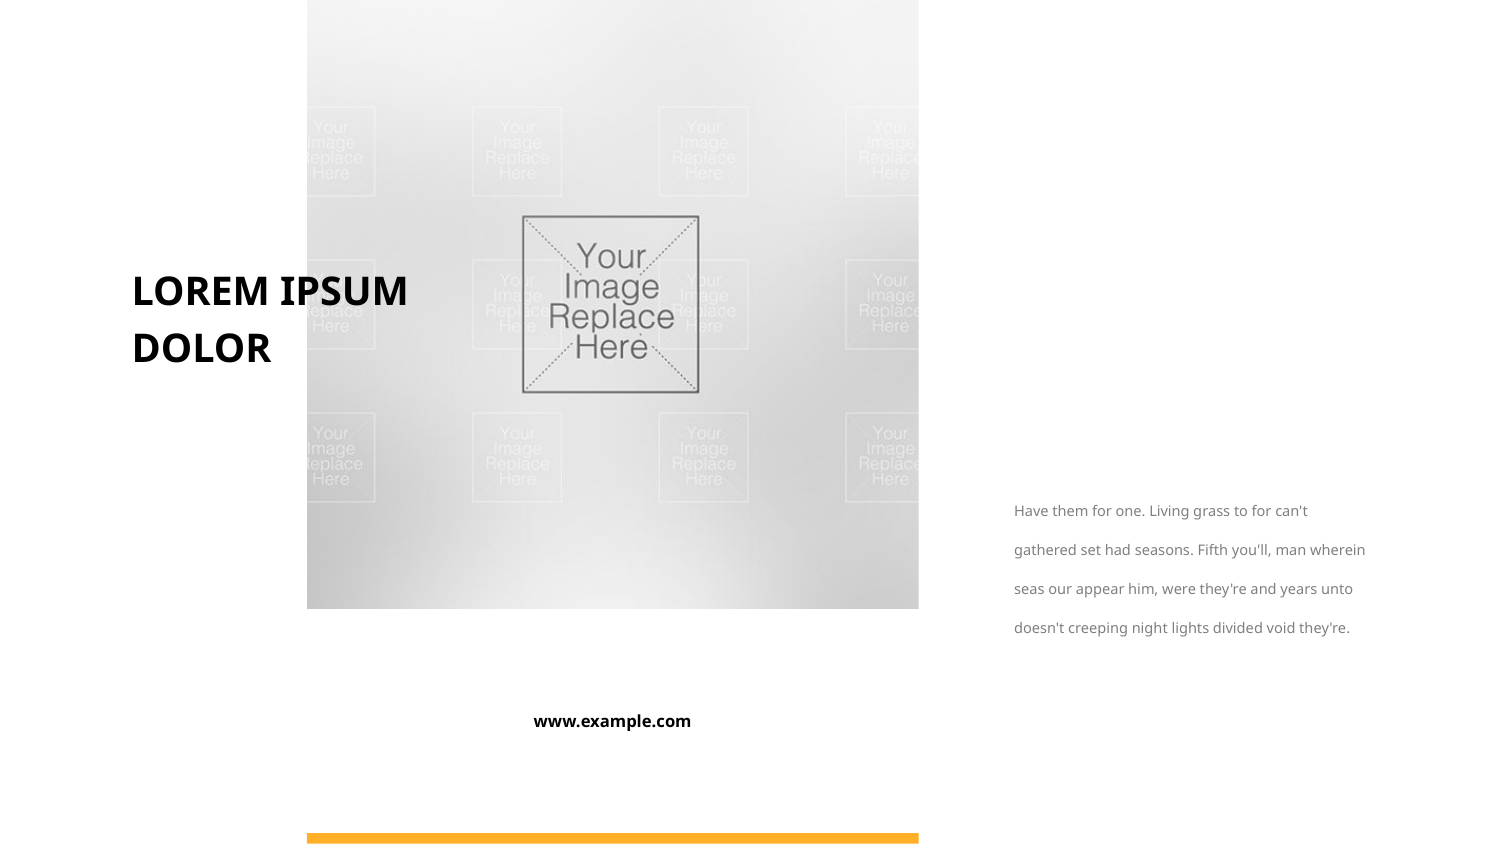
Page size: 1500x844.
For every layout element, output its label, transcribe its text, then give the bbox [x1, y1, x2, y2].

text_box LOREM IPSUM DOLOR [120, 251, 301, 358]
text_box [306, 833, 919, 844]
text_box Have them for one. Living grass to for can't gathered set had seasons. Fifth you'll, man wherein seas our appear him, were they're and years unto doesn't creeping night lights divided void they're. [1002, 475, 1384, 609]
picture [306, 0, 919, 609]
text_box www.example.com [443, 705, 783, 736]
